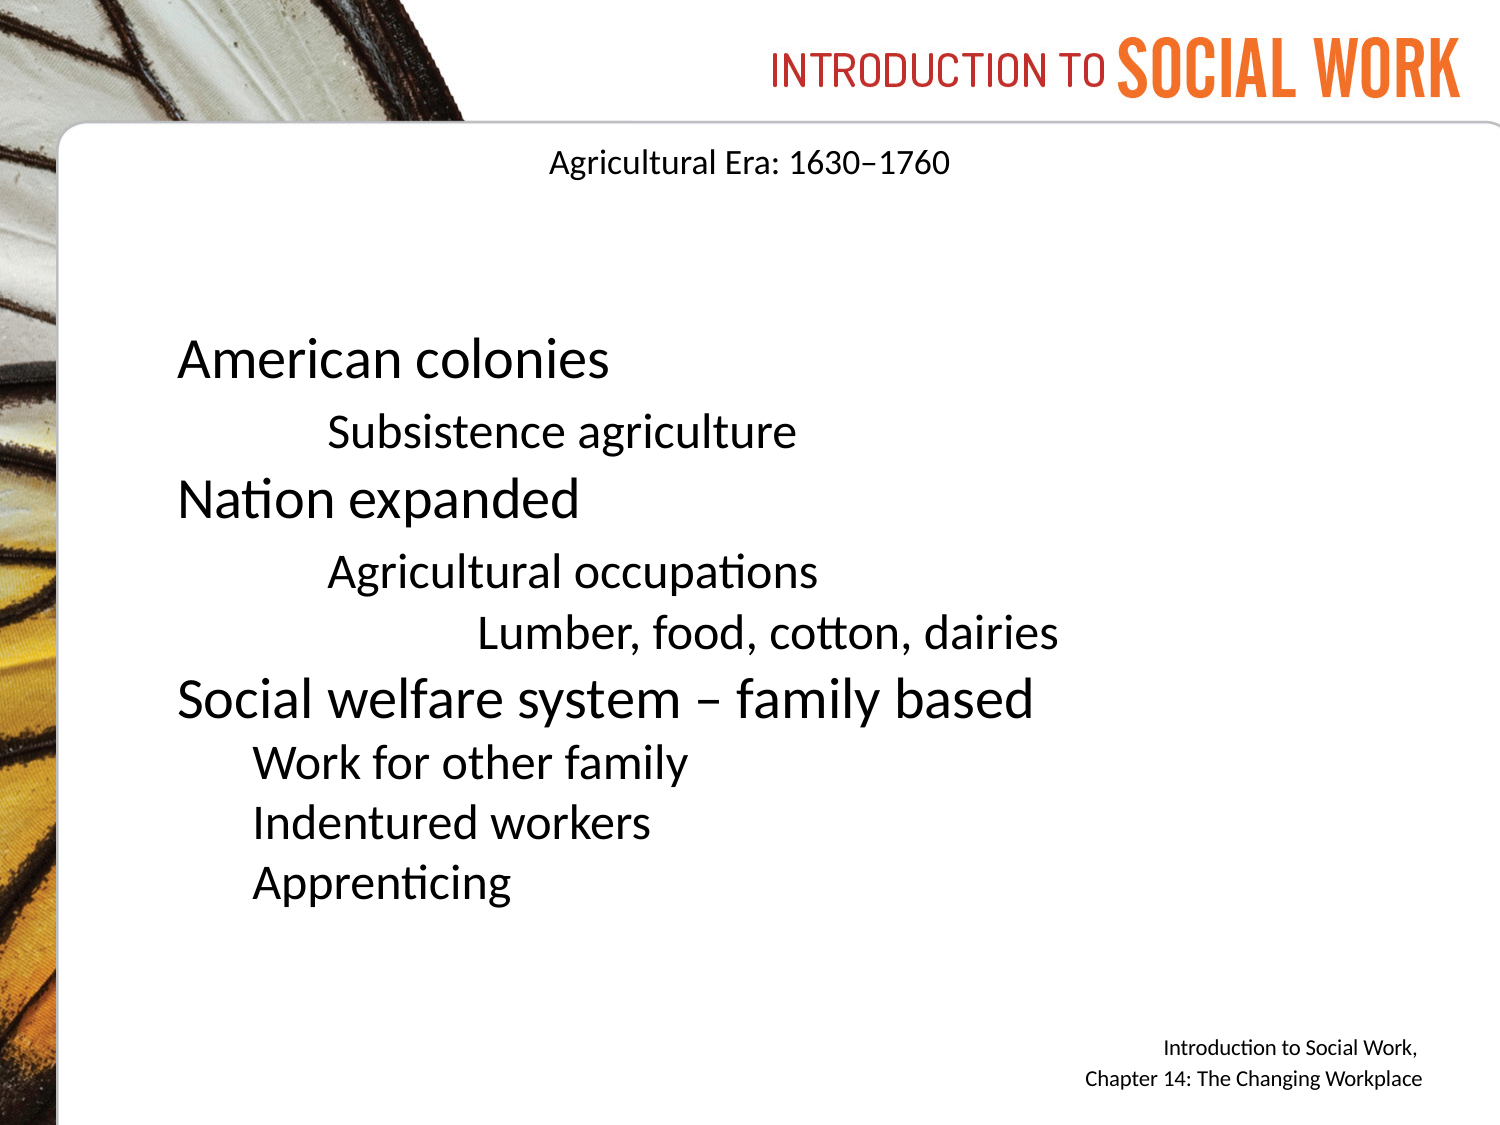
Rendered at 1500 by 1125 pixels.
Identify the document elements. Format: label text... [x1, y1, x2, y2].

list Introduction to Social Work, Chapter 14: The Changing Workplace [987, 1025, 1438, 1100]
text_box [99, 274, 1438, 1010]
text_box American colonies Subsistence agriculture Nation expanded Agricultural occupations Lumber, food, cotton, dairies Social welfare system – family based Work for other family Indentured workers Apprenticing [87, 312, 1388, 918]
picture [0, 0, 1500, 1125]
title Agricultural Era: 1630–1760 [75, 45, 1425, 233]
